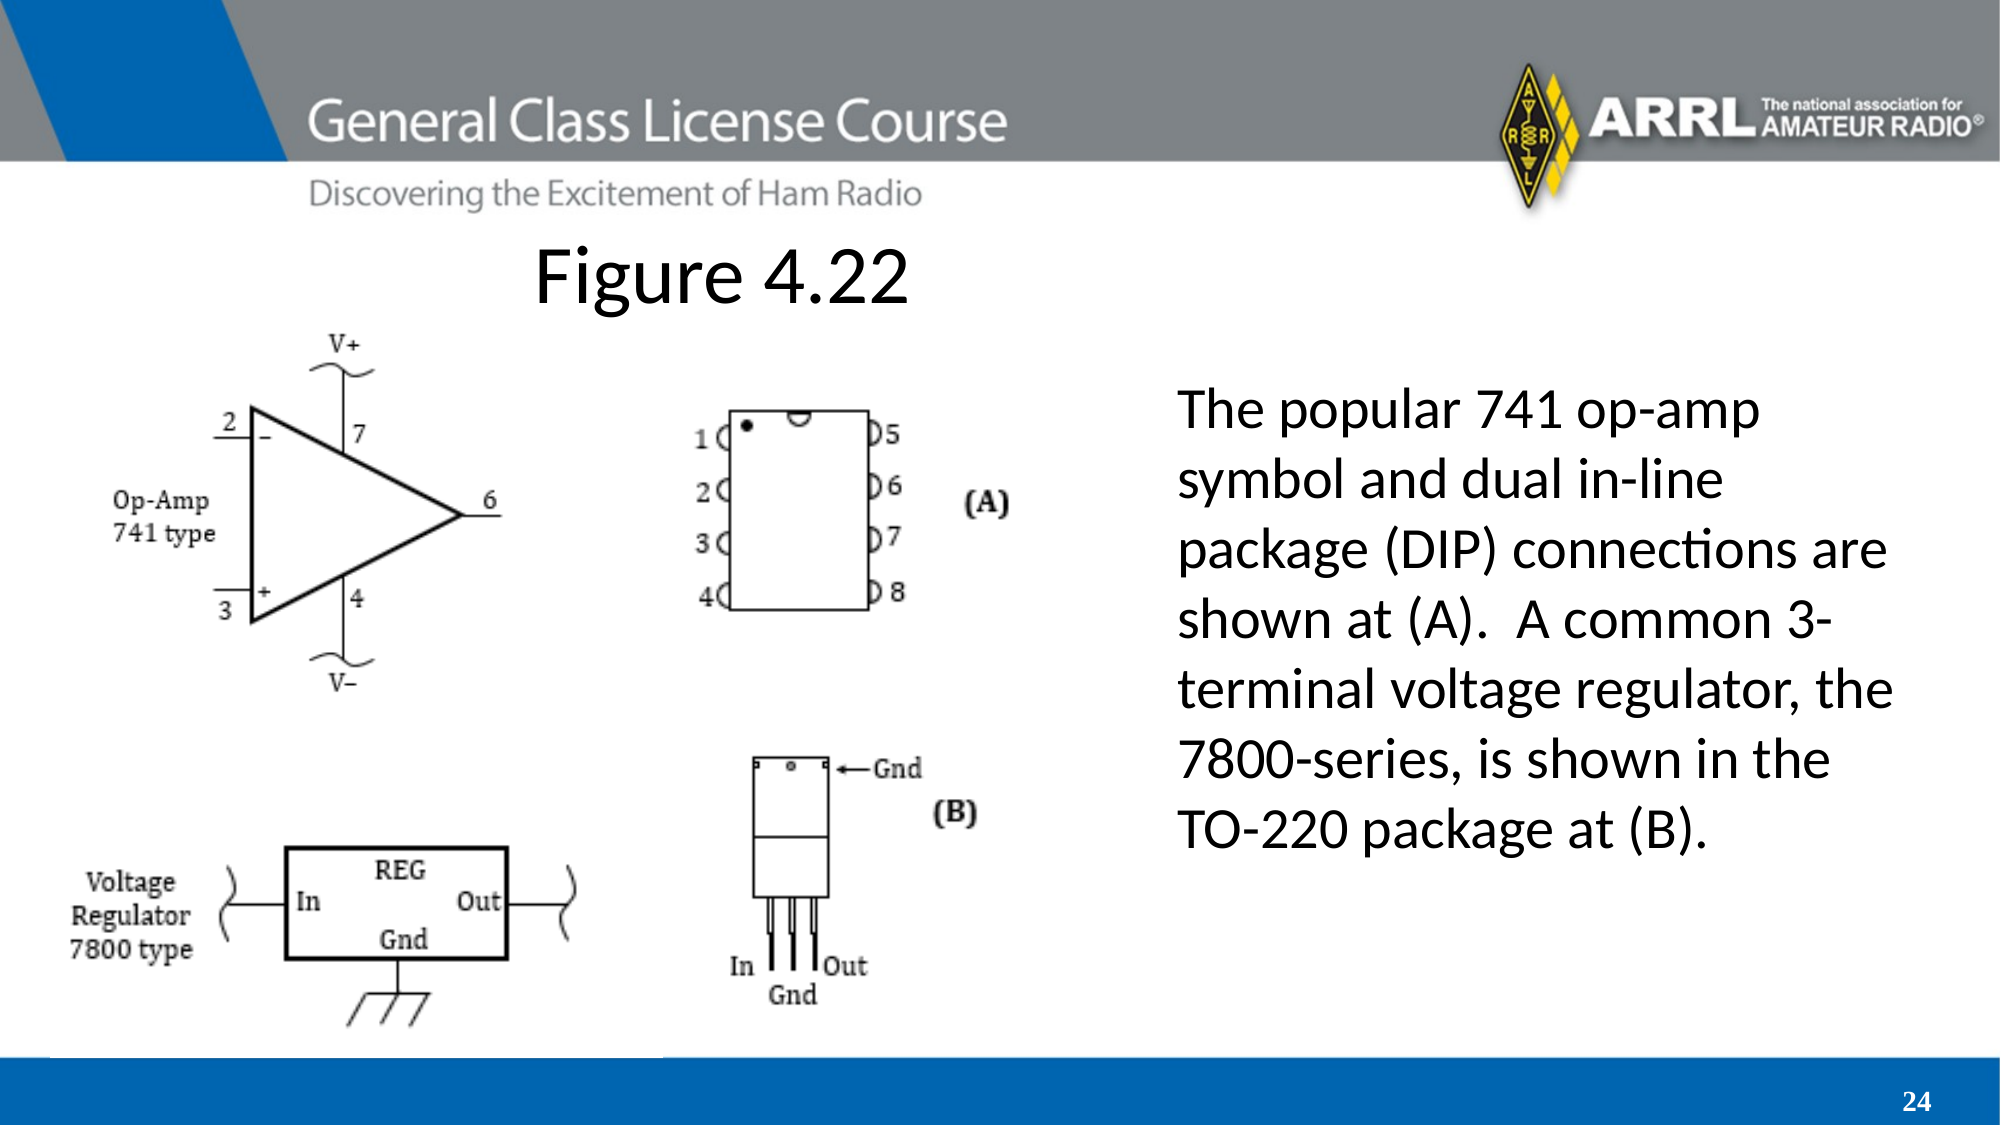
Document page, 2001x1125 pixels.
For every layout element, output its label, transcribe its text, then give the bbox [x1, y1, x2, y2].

title Figure 4.22 [96, 212, 1350, 356]
picture [0, 0, 2001, 1125]
text_box The popular 741 op-amp symbol and dual in-line package (DIP) connections are shown at (A). A common 3-terminal voltage regulator, the 7800-series, is shown in the TO-220 package at (B). [1162, 362, 1911, 868]
